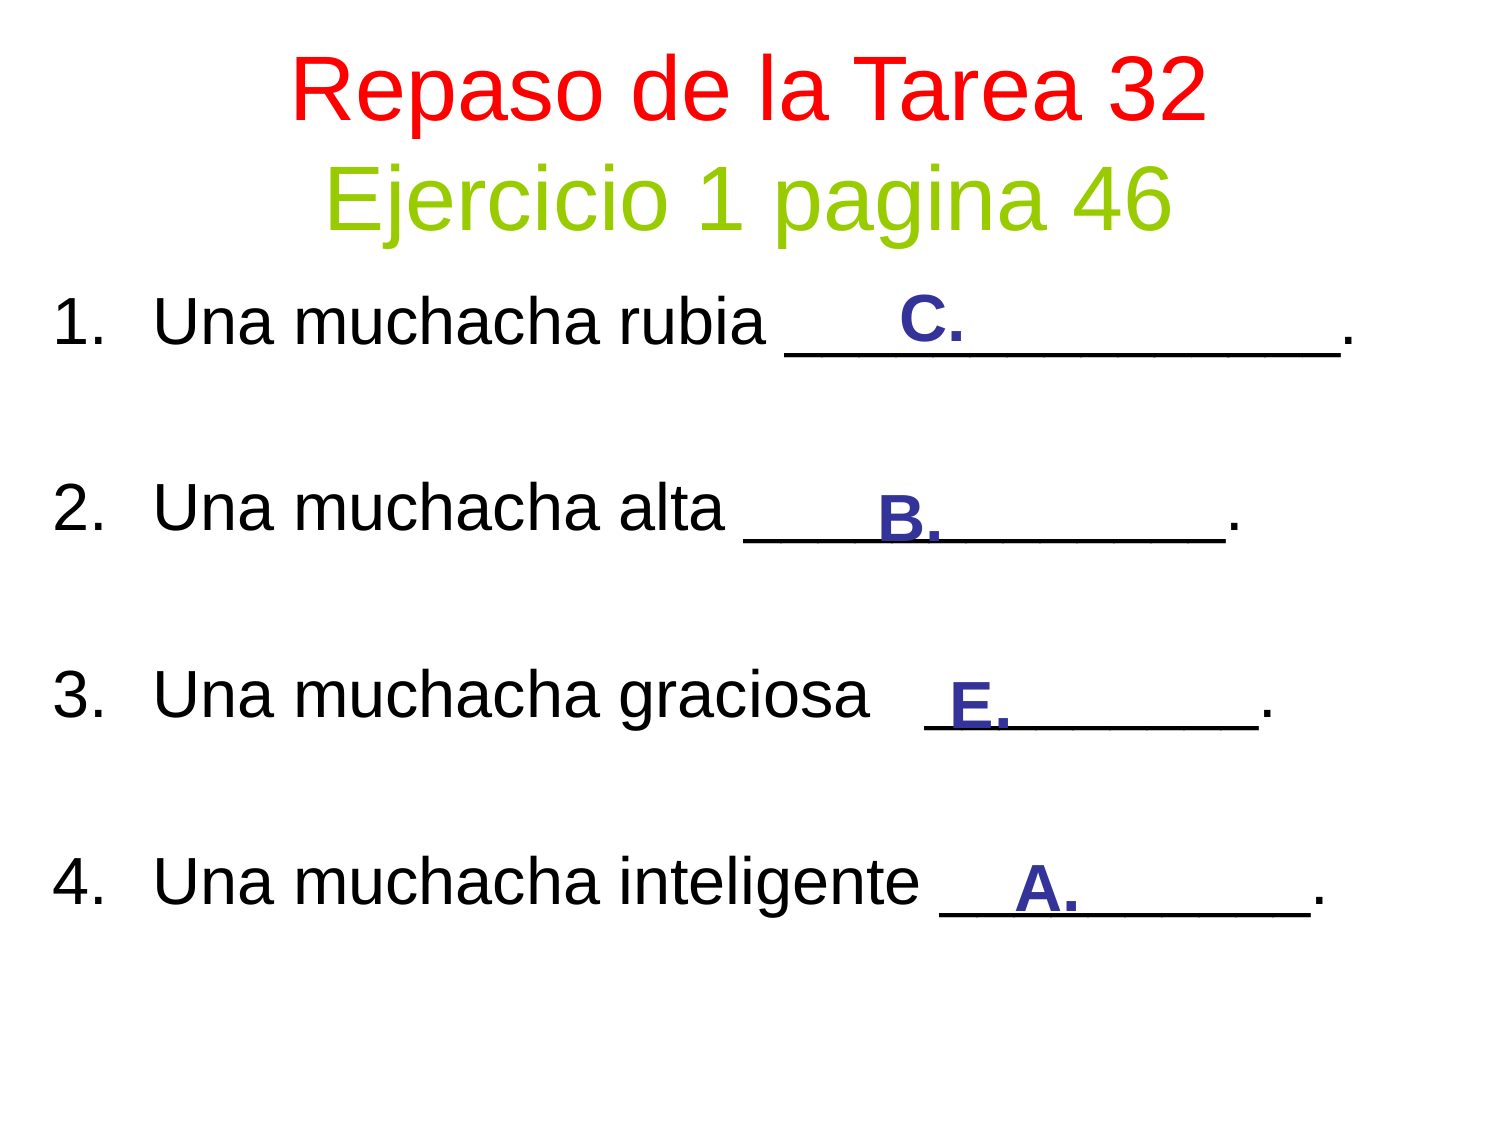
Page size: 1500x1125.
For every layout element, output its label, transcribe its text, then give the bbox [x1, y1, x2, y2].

list Una muchacha rubia _______________. Una muchacha alta _____________. Una muchacha graciosa _________. Una muchacha inteligente __________. [37, 270, 1463, 1125]
title Repaso de la Tarea 32 Ejercicio 1 pagina 46 [75, 45, 1425, 233]
text_box B. [862, 467, 1300, 563]
text_box E. [934, 654, 1438, 750]
text_box A. [999, 837, 1350, 933]
text_box C. [884, 267, 1388, 363]
